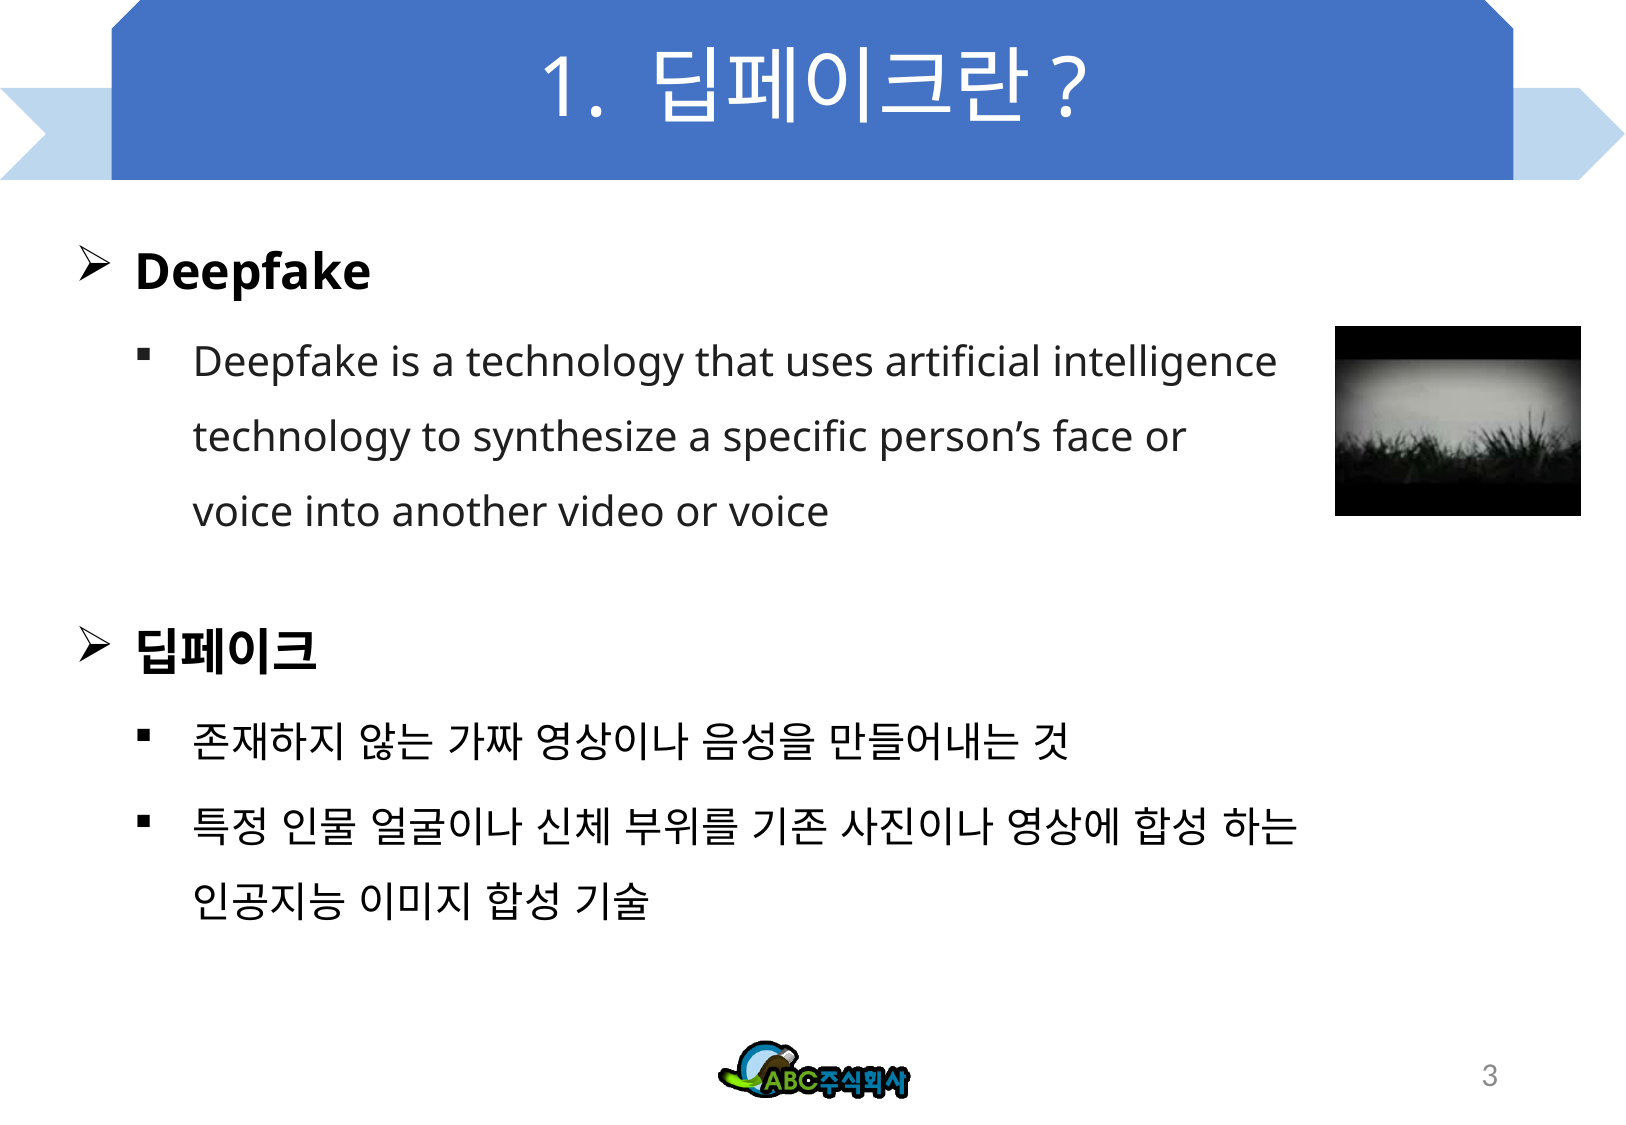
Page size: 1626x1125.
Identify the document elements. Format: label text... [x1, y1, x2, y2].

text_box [1334, 325, 1582, 516]
text_box 딥페이크 존재하지 않는 가짜 영상이나 음성을 만들어내는 것 특정 인물 얼굴이나 신체 부위를 기존 사진이나 영상에 합성 하는 인공지능 이미지 합성 기술 [60, 582, 1462, 1016]
list Deepfake Deepfake is a technology that uses artificial intelligence technology to synthesize a specific person’s face or voice into another video or voice [60, 202, 1462, 582]
slide_number 3 [1147, 1042, 1514, 1103]
title 1. 딥페이크란? [0, 0, 1625, 180]
picture [709, 1034, 916, 1103]
